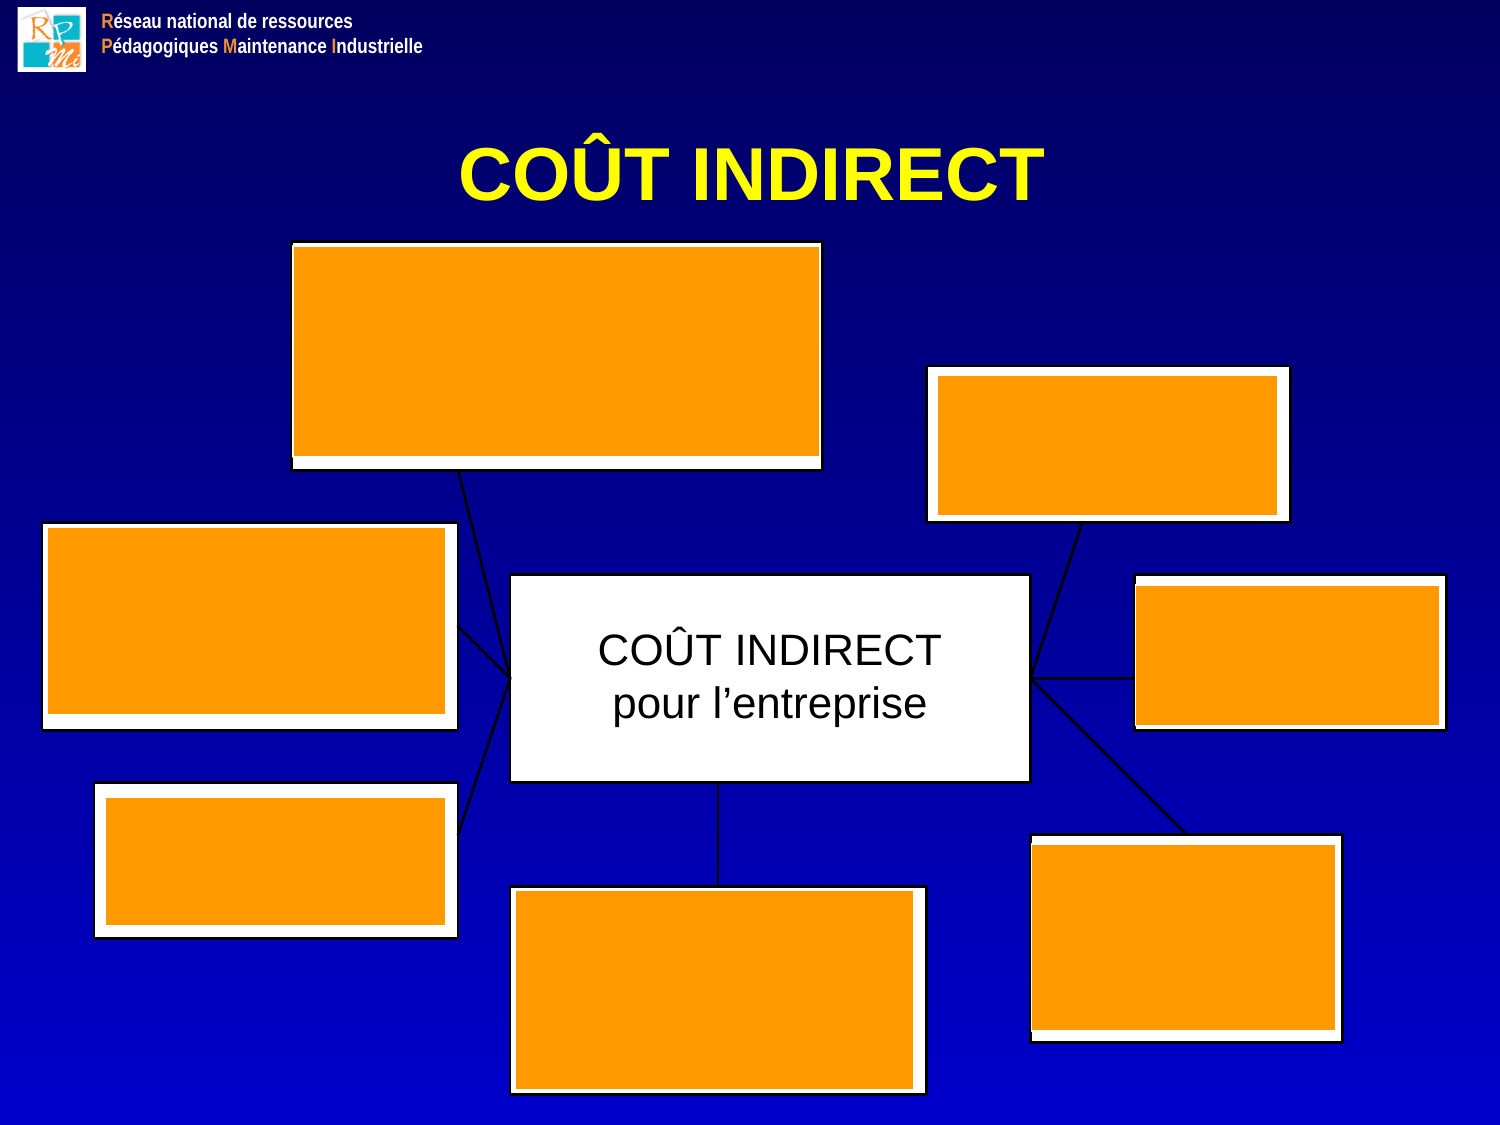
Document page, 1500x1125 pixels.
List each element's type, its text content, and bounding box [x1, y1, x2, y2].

picture [17, 7, 86, 72]
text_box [34, 234, 1454, 1102]
text_box COÛT INDIRECT [375, 87, 1130, 232]
